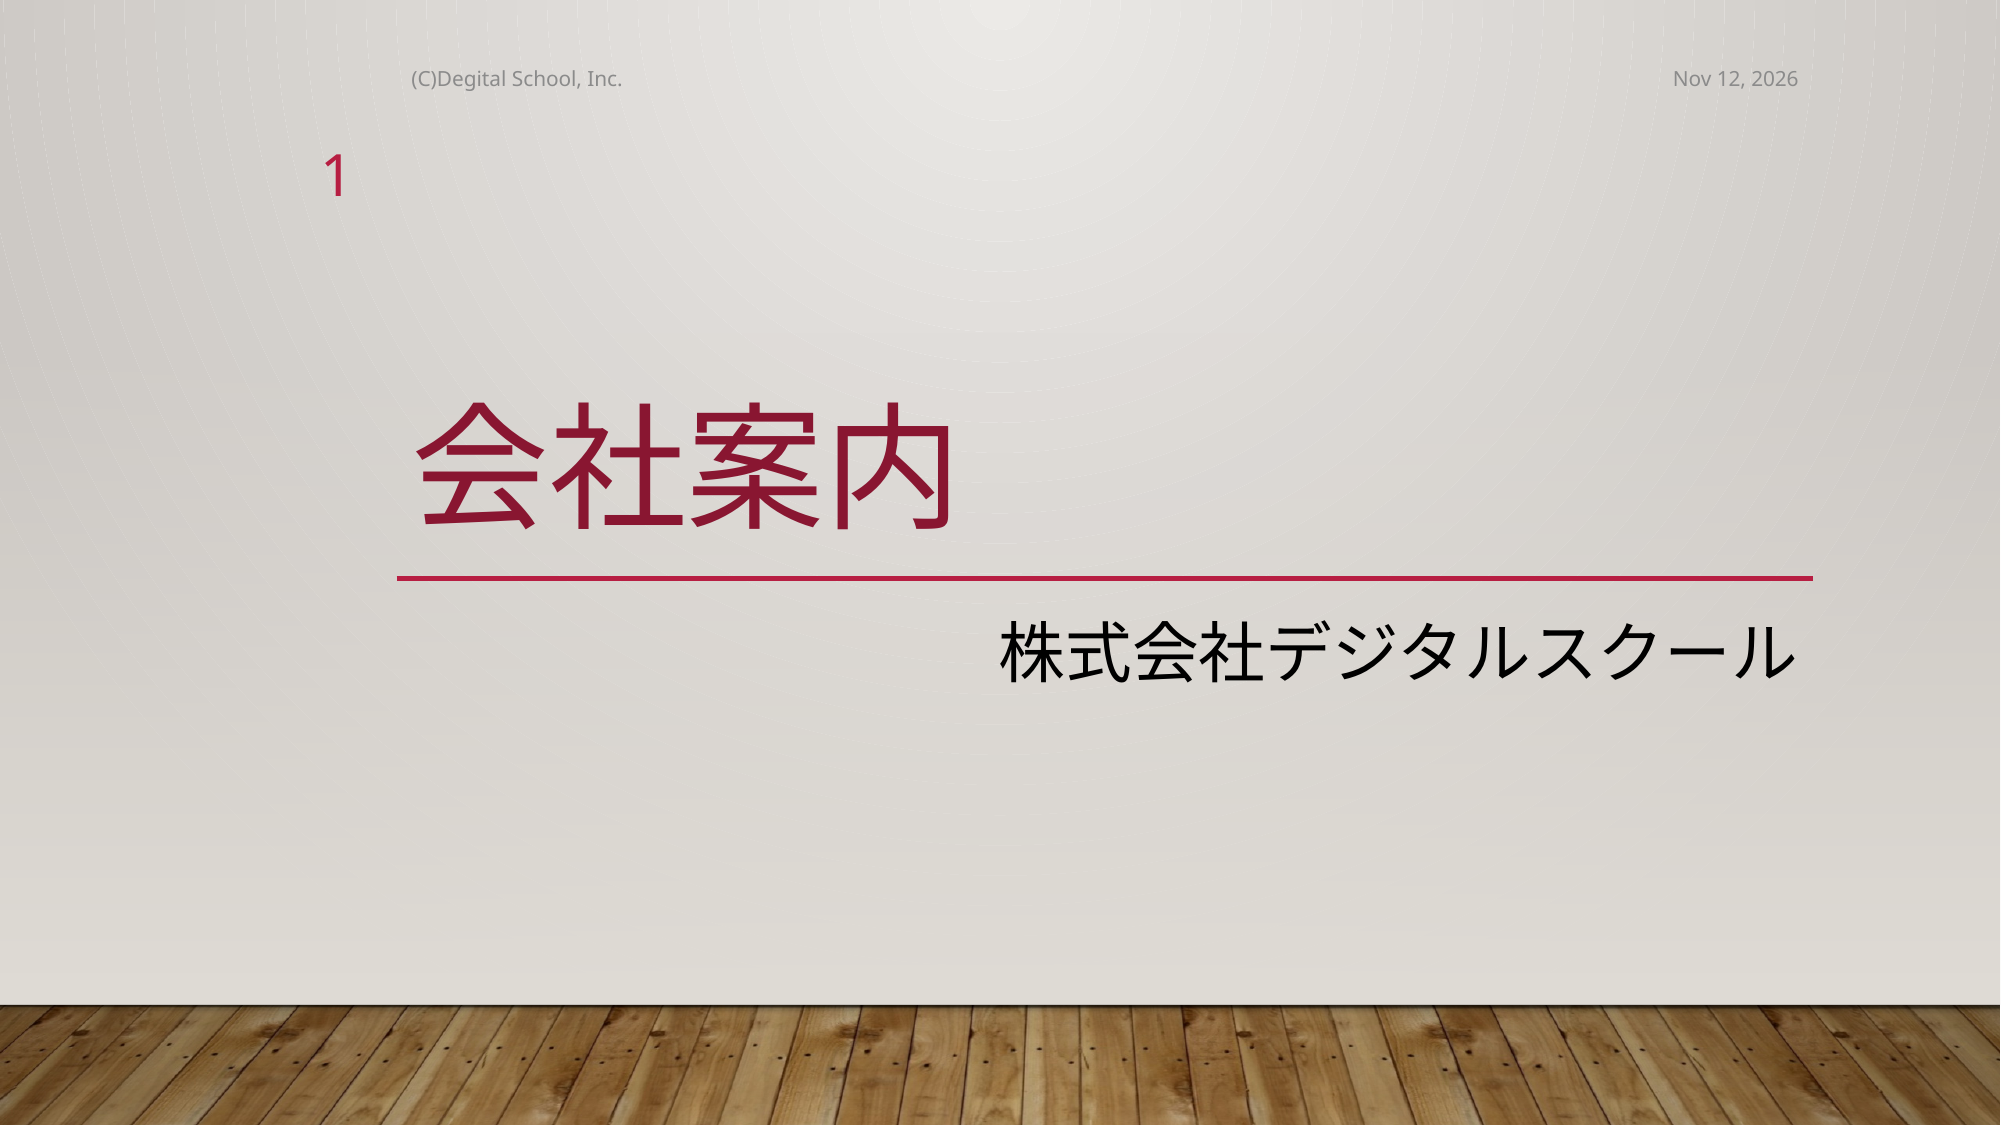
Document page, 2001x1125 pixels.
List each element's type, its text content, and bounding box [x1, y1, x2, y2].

slide_number 1 [235, 131, 369, 214]
picture [0, 1005, 2000, 1125]
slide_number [1239, 54, 1814, 105]
subtitle 株式会社デジタルスクール [396, 579, 1814, 740]
footer (C)Degital School, Inc. [396, 54, 1213, 105]
title 会社案内 [396, 131, 1814, 549]
